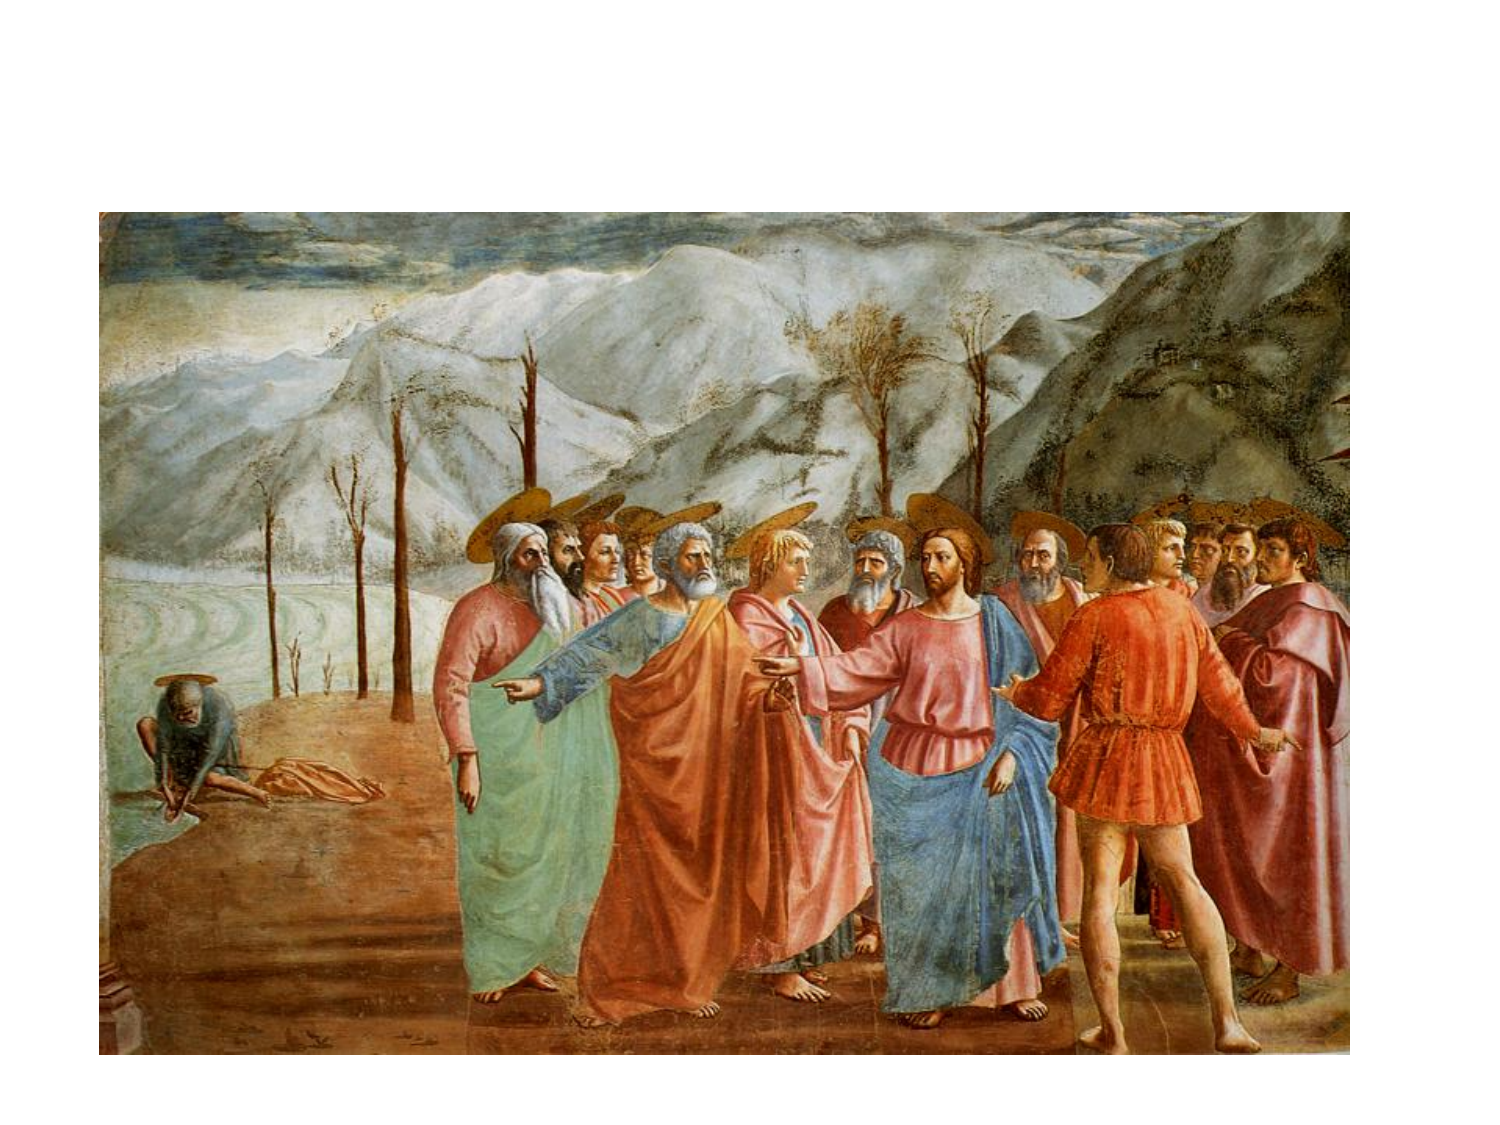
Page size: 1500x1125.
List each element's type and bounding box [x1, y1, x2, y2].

picture [99, 212, 1351, 1055]
